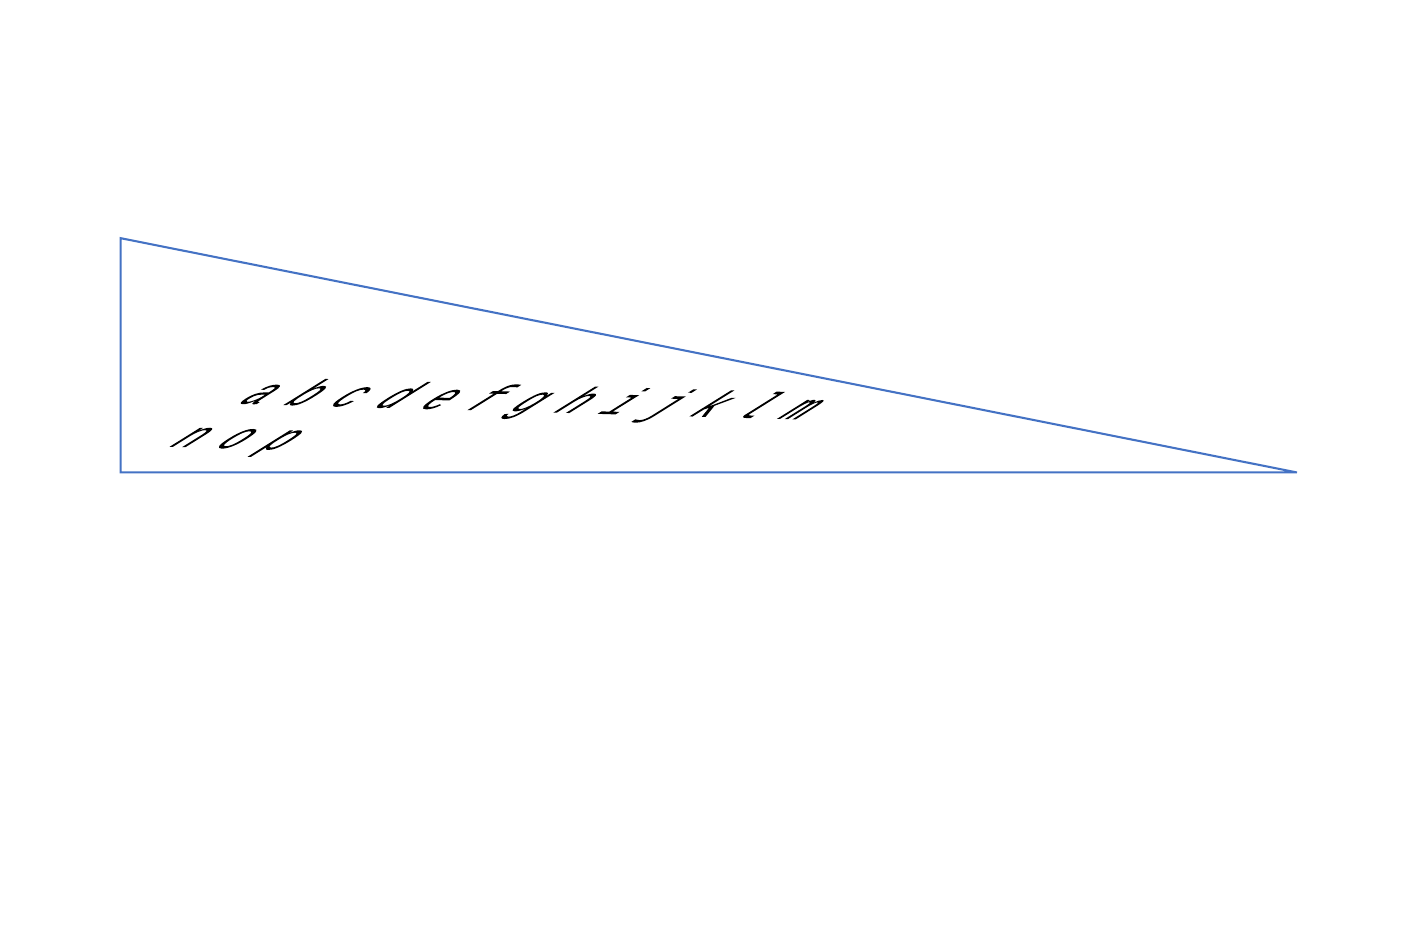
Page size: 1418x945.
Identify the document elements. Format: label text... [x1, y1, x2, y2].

text_box a b c d e f g h i j k l m n o p [119, 236, 1298, 474]
